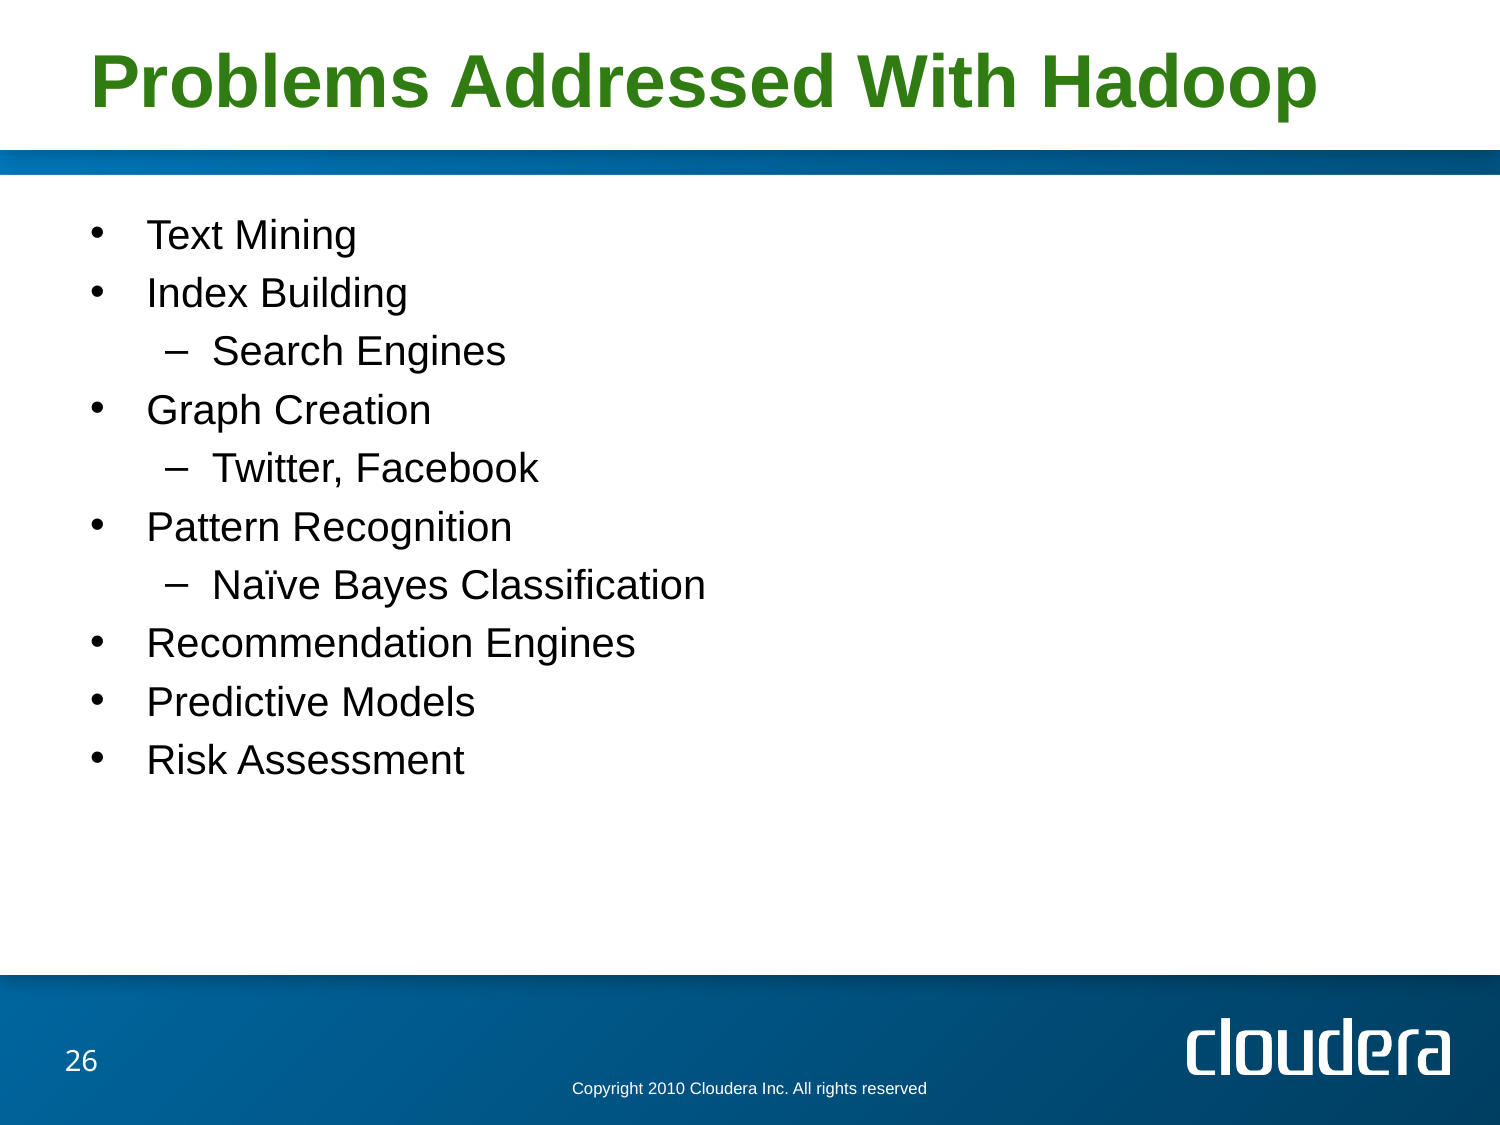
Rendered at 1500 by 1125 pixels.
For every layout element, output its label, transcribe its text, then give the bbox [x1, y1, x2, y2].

list Text Mining Index Building Search Engines Graph Creation Twitter, Facebook Pattern Recognition Naïve Bayes Classification Recommendation Engines Predictive Models Risk Assessment [75, 200, 1425, 950]
footer Copyright 2010 Cloudera Inc. All rights reserved [512, 1062, 988, 1113]
slide_number 26 [50, 1031, 400, 1092]
picture [1187, 1018, 1450, 1075]
title Problems Addressed With Hadoop [75, 24, 1425, 130]
